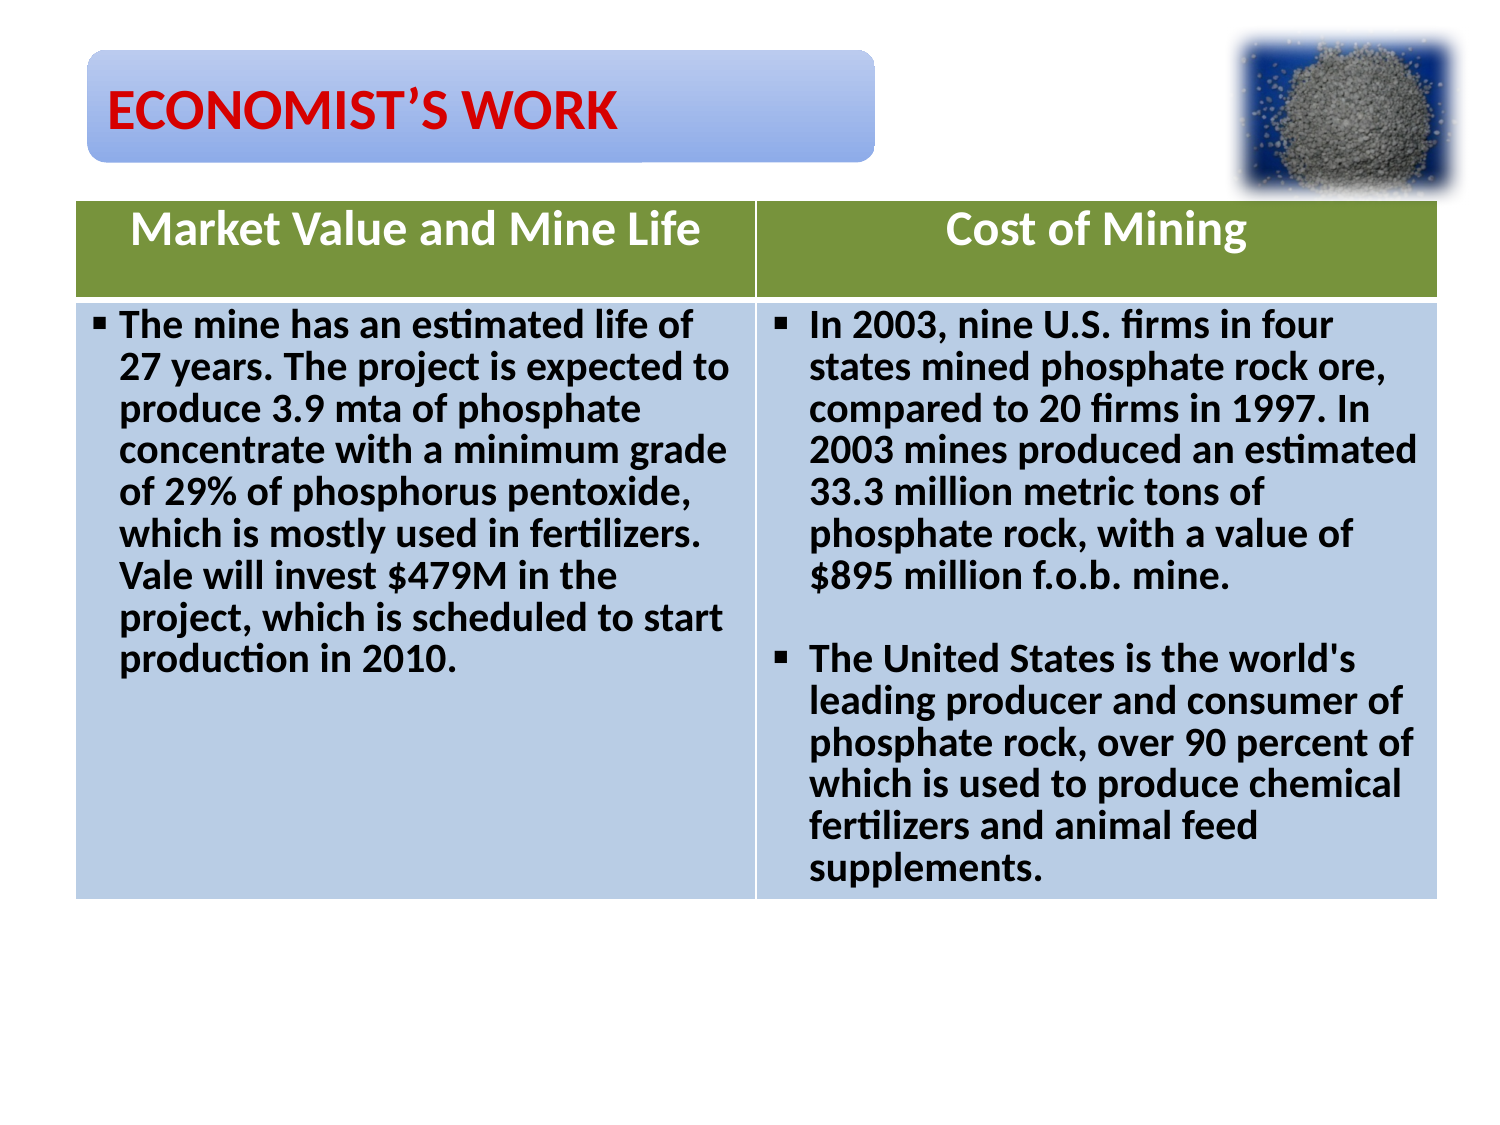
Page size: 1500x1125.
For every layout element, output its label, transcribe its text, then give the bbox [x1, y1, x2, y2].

table_cell In 2003, nine U.S. firms in four states mined phosphate rock ore, compared to 20 firms in 1997. In 2003 mines produced an estimated 33.3 million metric tons of phosphate rock, with a value of $895 million f.o.b. mine. The United States is the world's leading producer and consumer of phosphate rock, over 90 percent of which is used to produce chemical fertilizers and animal feed supplements. [757, 303, 1437, 899]
table_header Cost of Mining [757, 201, 1437, 297]
text_box ECONOMIST’S WORK [85, 47, 878, 165]
picture [1224, 24, 1469, 208]
table_cell The mine has an estimated life of 27 years. The project is expected to produce 3.9 mta of phosphate concentrate with a minimum grade of 29% of phosphorus pentoxide, which is mostly used in fertilizers. Vale will invest $479M in the project, which is scheduled to start production in 2010. [76, 303, 755, 899]
table_header Market Value and Mine Life [76, 201, 755, 297]
